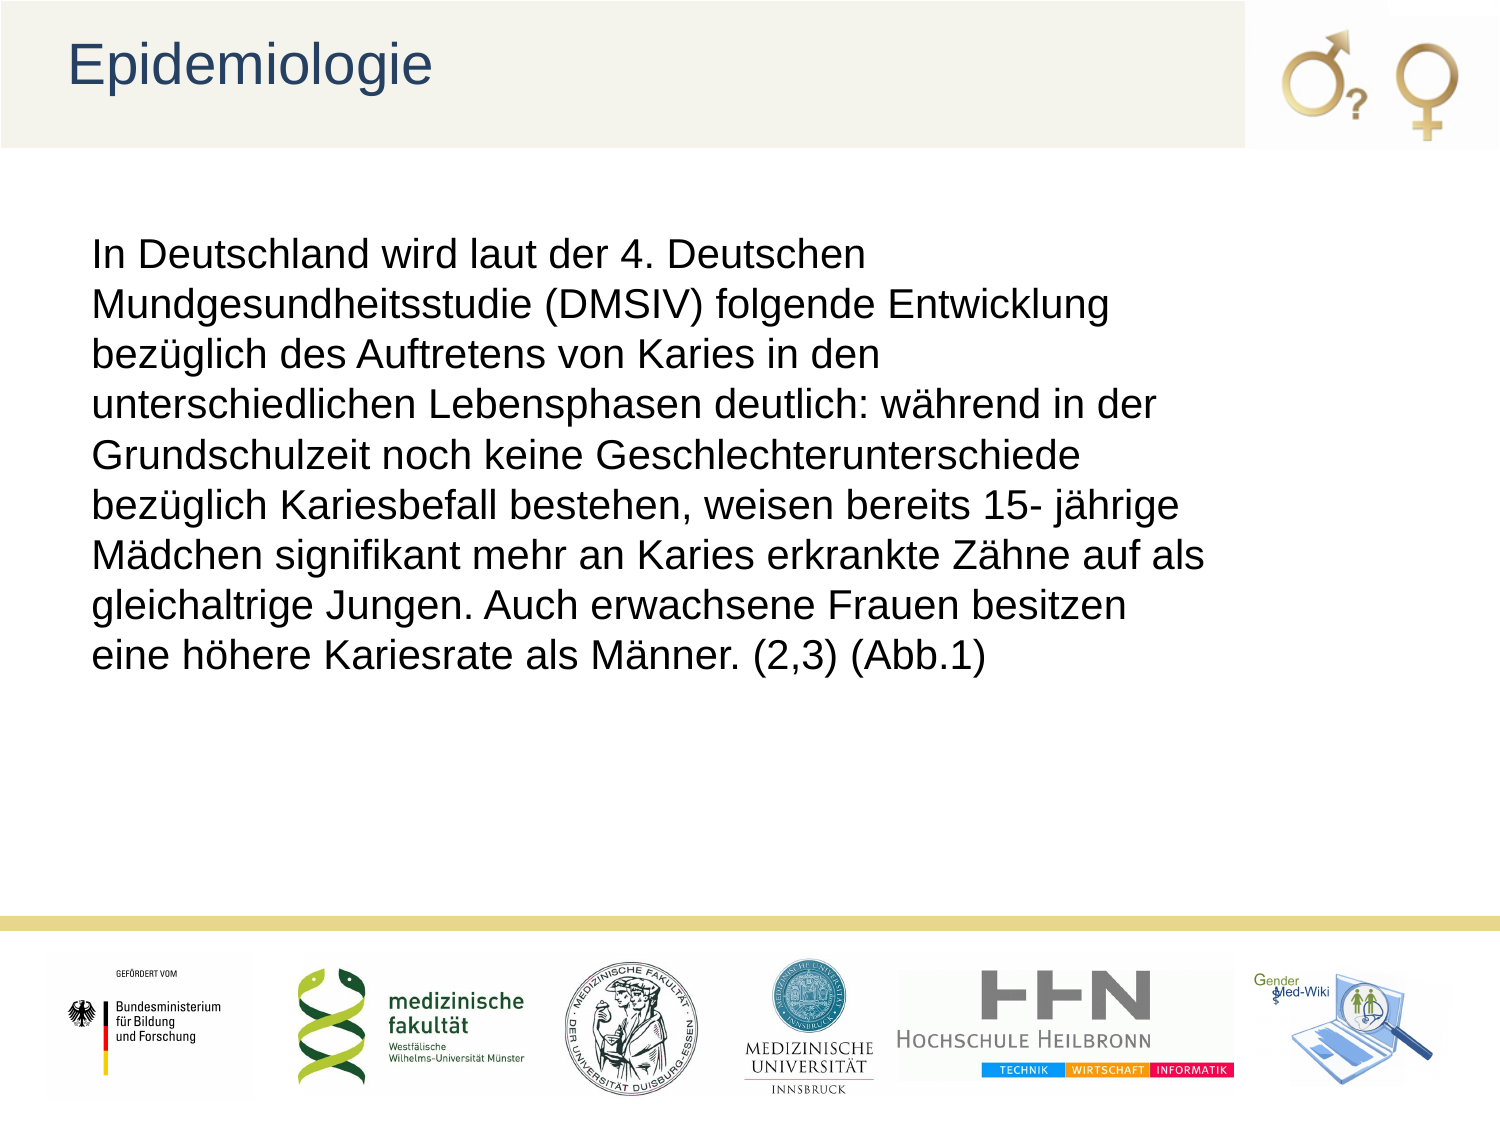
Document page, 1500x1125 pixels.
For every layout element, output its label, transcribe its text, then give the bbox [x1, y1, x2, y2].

text_box In Deutschland wird laut der 4. Deutschen Mundgesundheitsstudie (DMSIV) folgende Entwicklung bezüglich des Auftretens von Karies in den unterschiedlichen Lebensphasen deutlich: während in der Grundschulzeit noch keine Geschlechterunterschiede bezüglich Kariesbefall bestehen, weisen bereits 15- jährige Mädchen signifikant mehr an Karies erkrankte Zähne auf als gleichaltrige Jungen. Auch erwachsene Frauen besitzen eine höhere Kariesrate als Männer. (2,3) (Abb.1) [76, 219, 1223, 685]
picture [47, 952, 255, 1100]
picture [298, 952, 1234, 1100]
text_box Epidemiologie [53, 19, 880, 104]
picture [1246, 965, 1453, 1087]
picture [1245, 0, 1500, 149]
